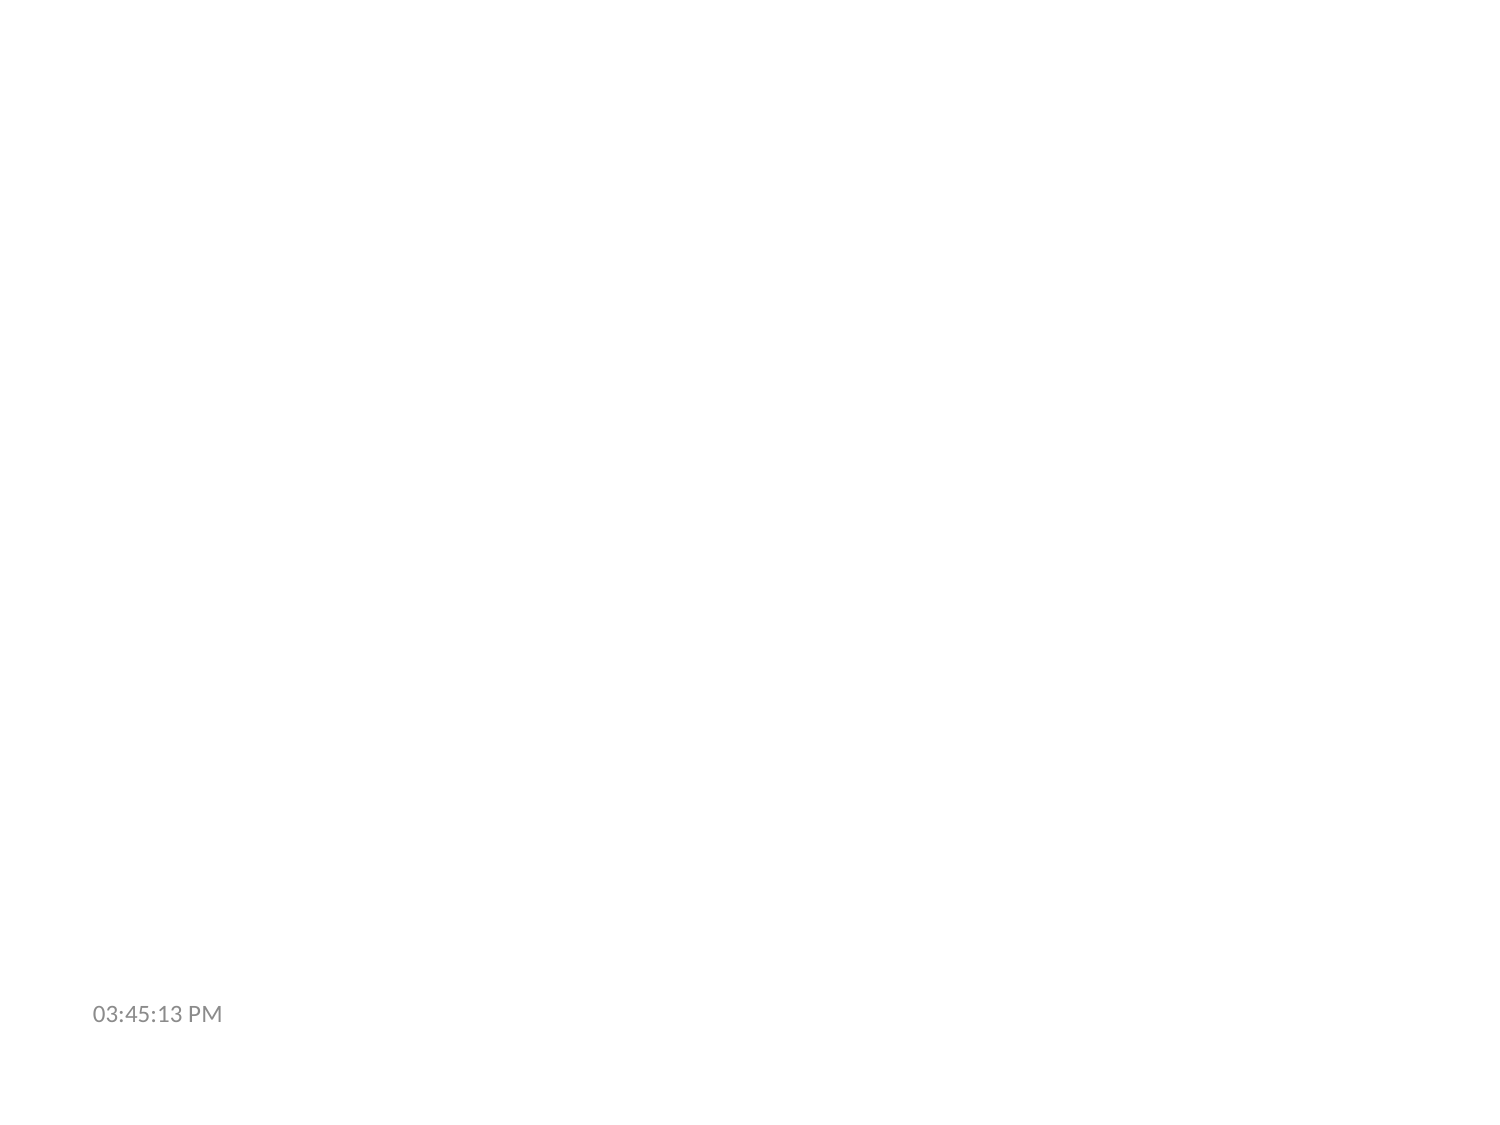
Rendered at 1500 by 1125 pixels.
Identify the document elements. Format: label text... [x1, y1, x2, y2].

text_box 3:35:09 PM [77, 982, 428, 1043]
